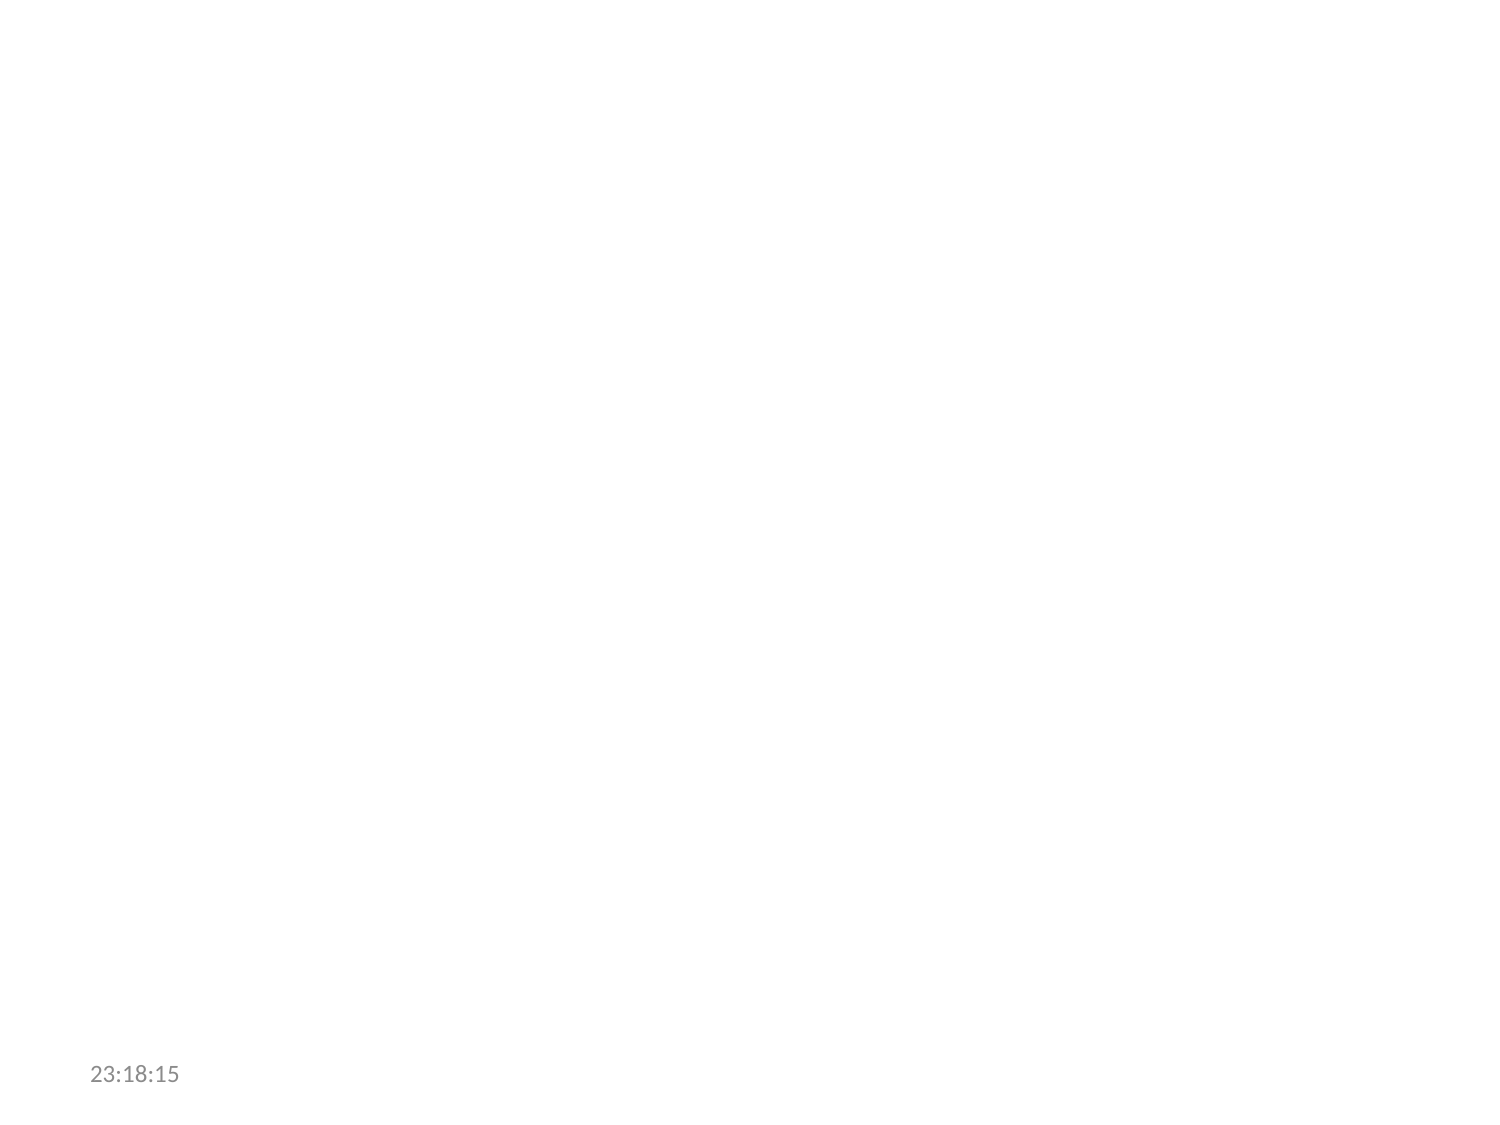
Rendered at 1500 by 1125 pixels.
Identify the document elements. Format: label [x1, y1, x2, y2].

slide_number [75, 1042, 425, 1103]
